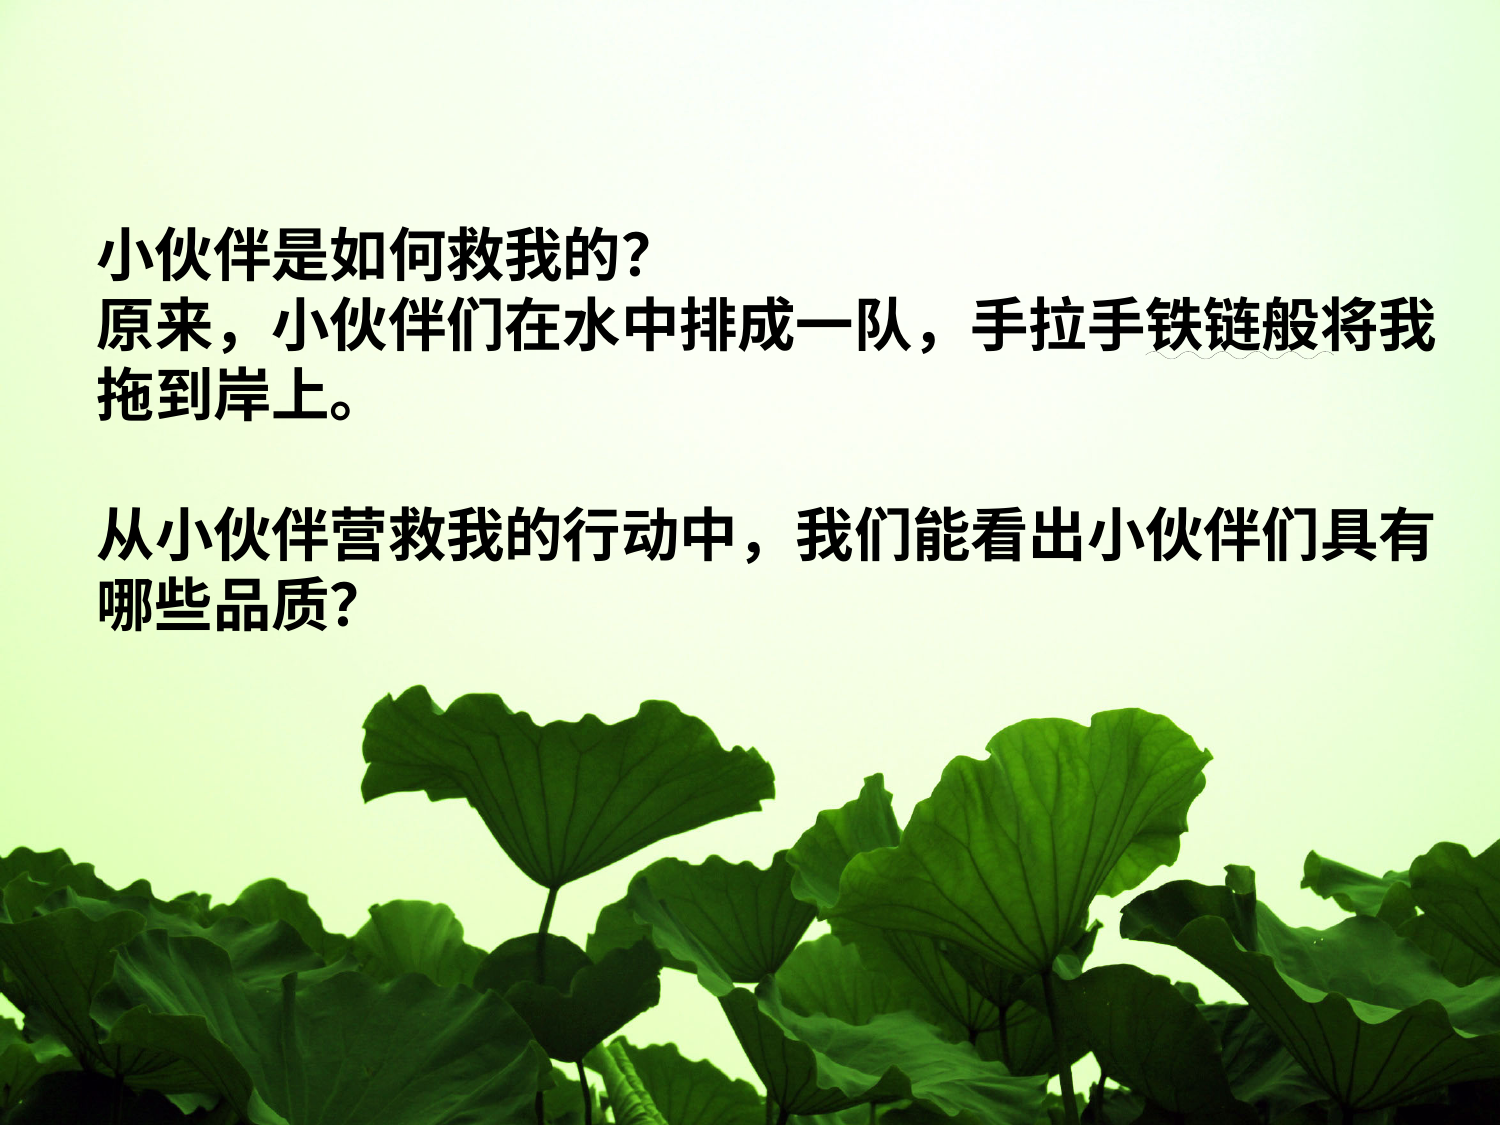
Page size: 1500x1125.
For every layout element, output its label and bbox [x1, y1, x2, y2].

list [0, 0, 1500, 1125]
